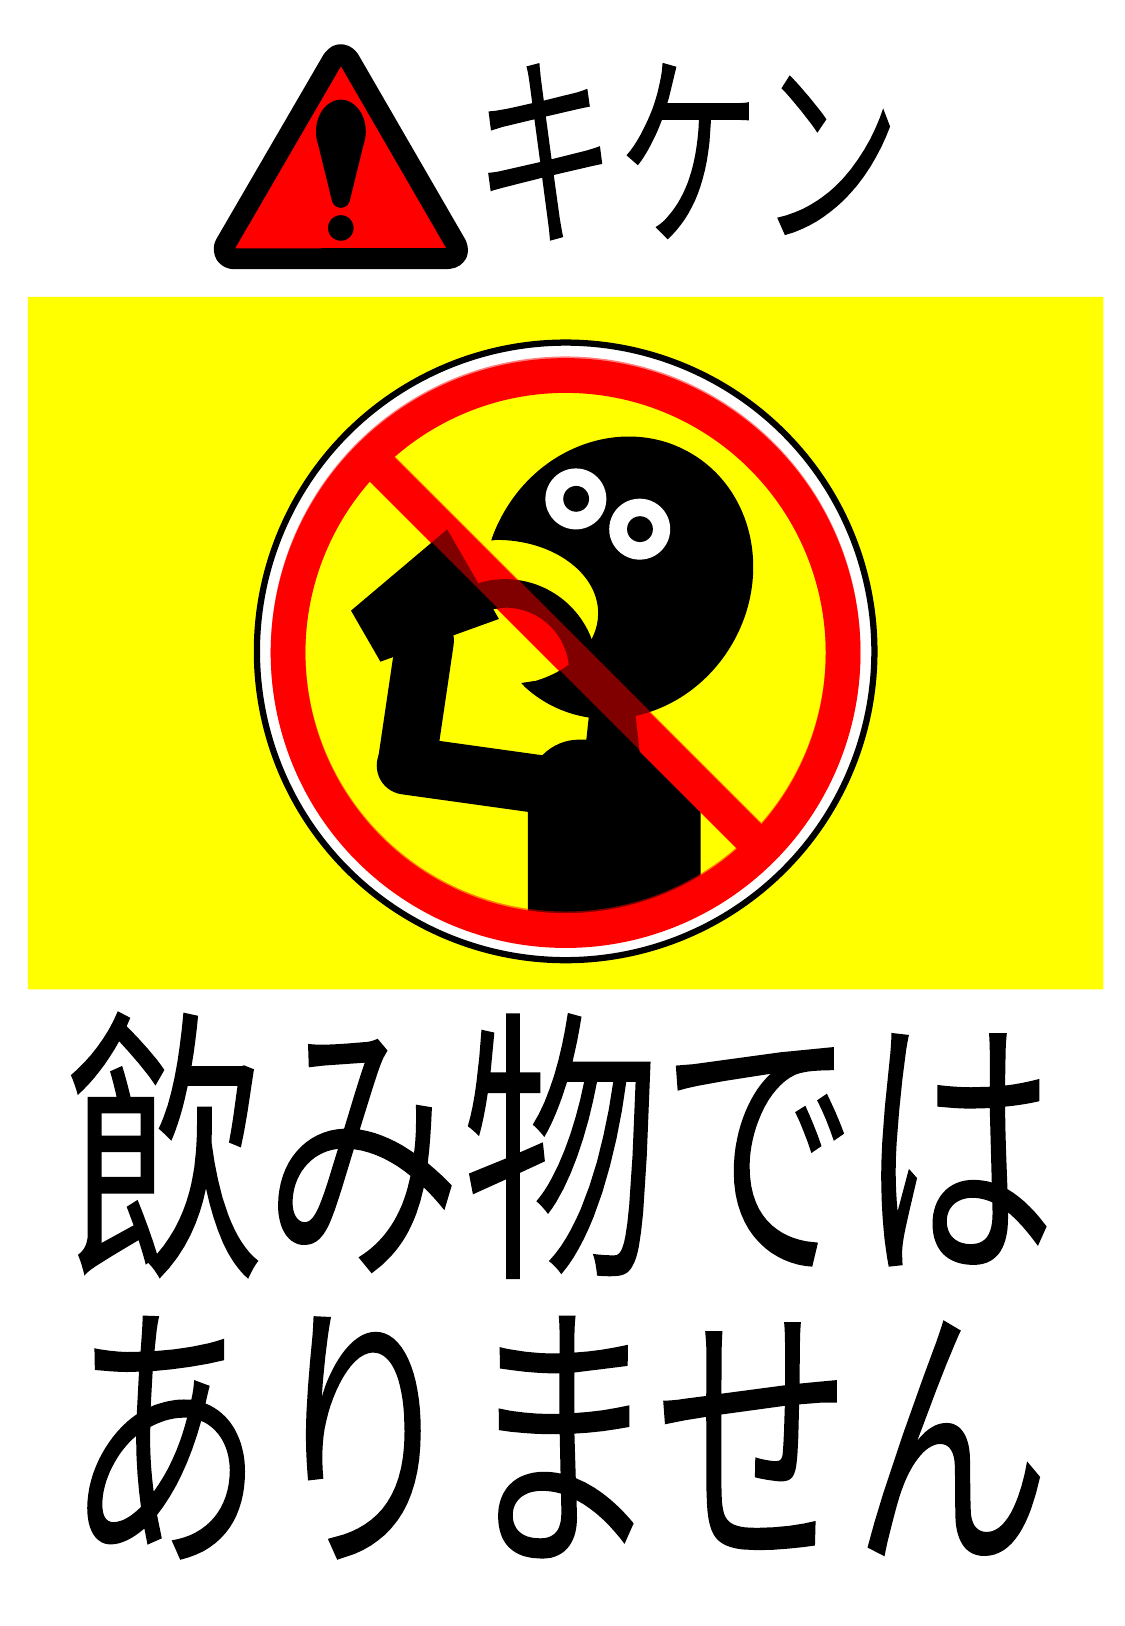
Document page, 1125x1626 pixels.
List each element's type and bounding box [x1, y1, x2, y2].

text_box [223, 54, 891, 259]
text_box [256, 342, 875, 961]
text_box [26, 295, 1105, 991]
